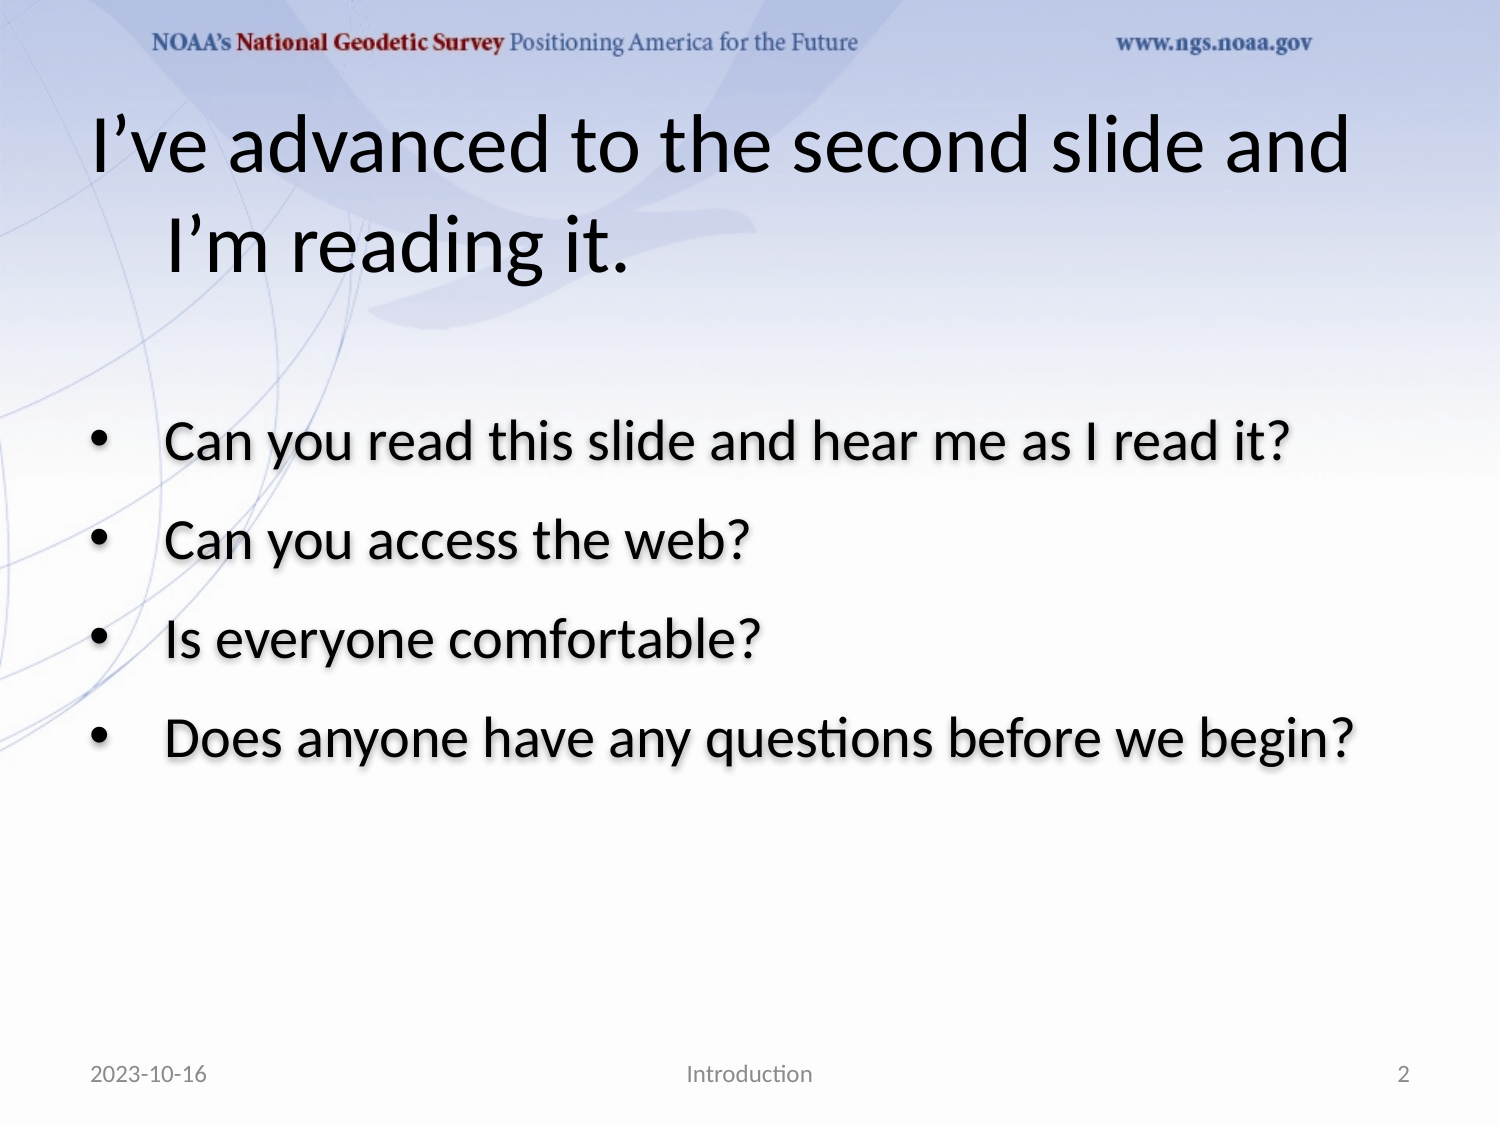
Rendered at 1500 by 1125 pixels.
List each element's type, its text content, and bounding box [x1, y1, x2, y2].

footer Introduction [512, 1042, 988, 1103]
slide_number 2 [1074, 1042, 1425, 1103]
text_box Can you read this slide and hear me as I read it? Can you access the web? Is everyone comfortable? Does anyone have any questions before we begin? [74, 394, 1425, 777]
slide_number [75, 1042, 425, 1103]
title I’ve advanced to the second slide and I’m reading it. [74, 74, 1426, 303]
picture [0, 0, 1500, 1125]
